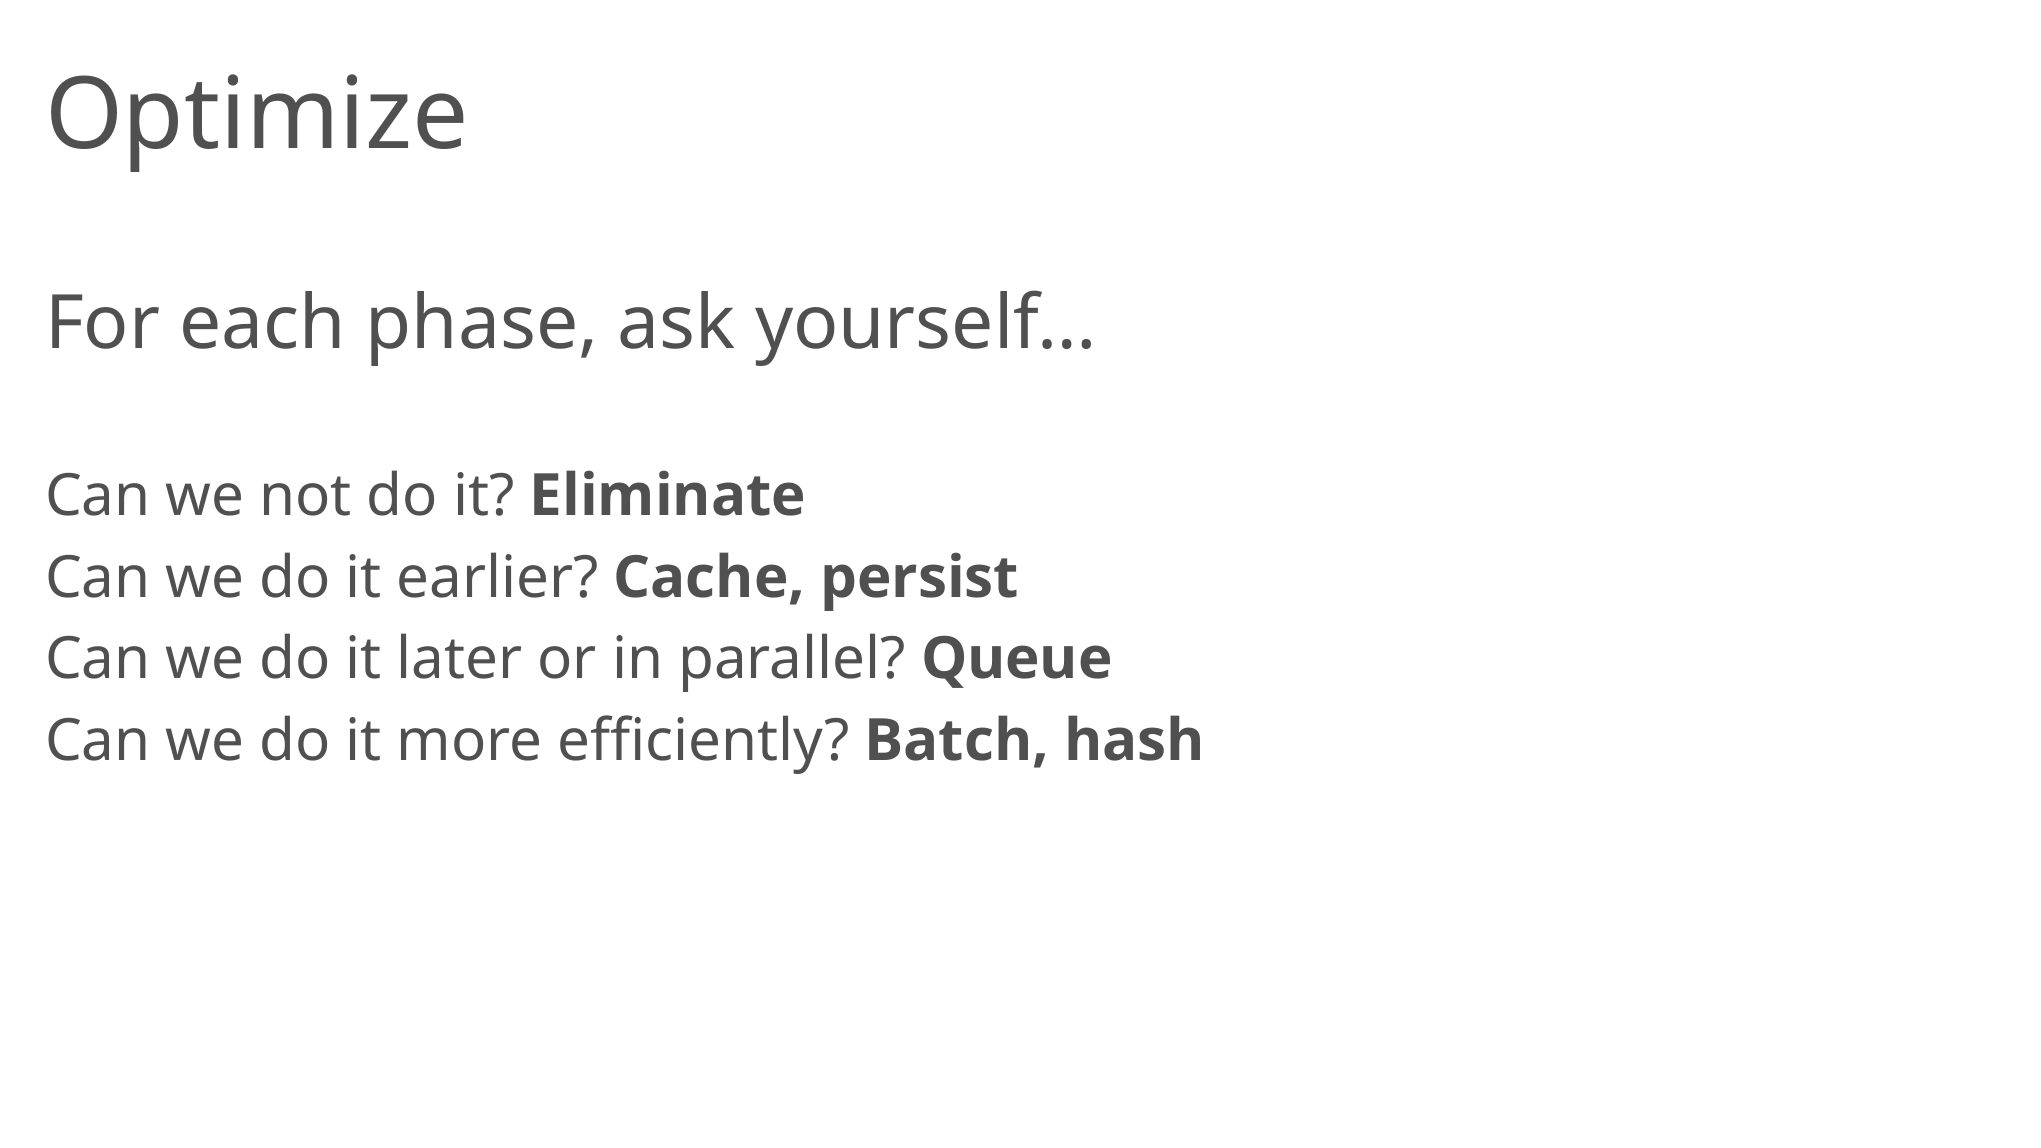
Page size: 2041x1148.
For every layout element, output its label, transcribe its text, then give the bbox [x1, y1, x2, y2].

list For each phase, ask yourself… Can we not do it? Eliminate Can we do it earlier? Cache, persist Can we do it later or in parallel? Queue Can we do it more efficiently? Batch, hash [45, 273, 1996, 1099]
title Optimize [45, 48, 1996, 199]
